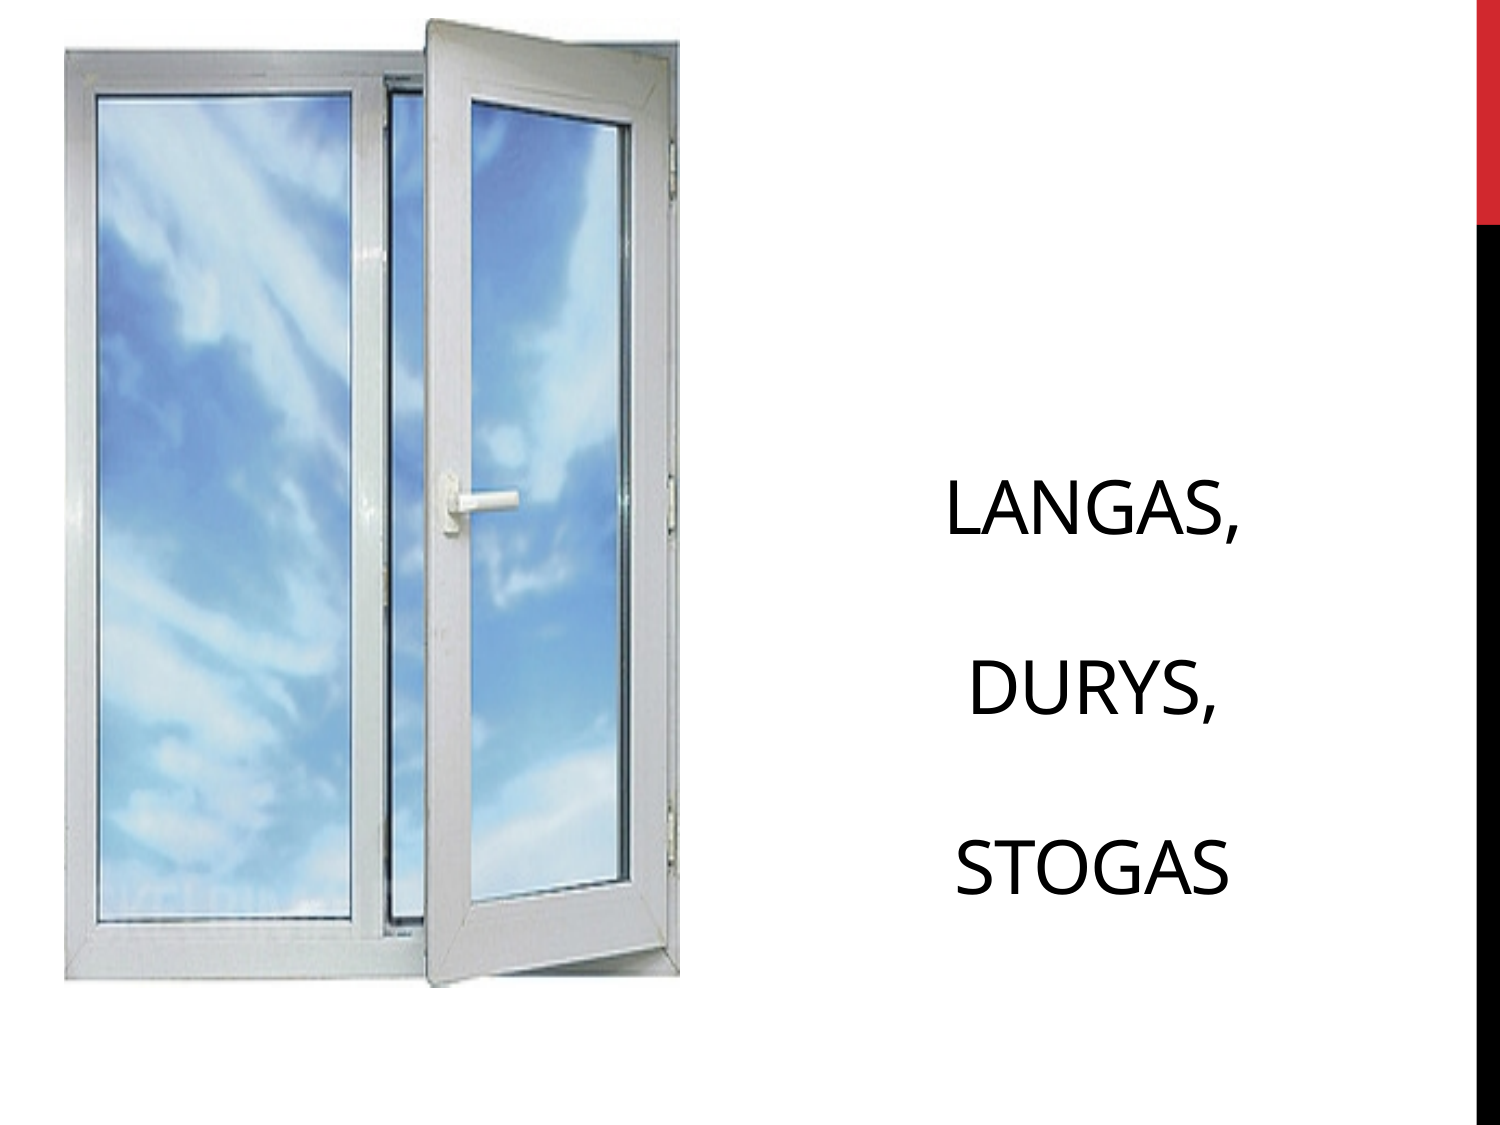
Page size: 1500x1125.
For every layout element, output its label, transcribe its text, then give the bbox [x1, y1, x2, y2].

picture [64, 18, 680, 989]
title LANGAS, DURYS, STOGAS [773, 137, 1414, 917]
